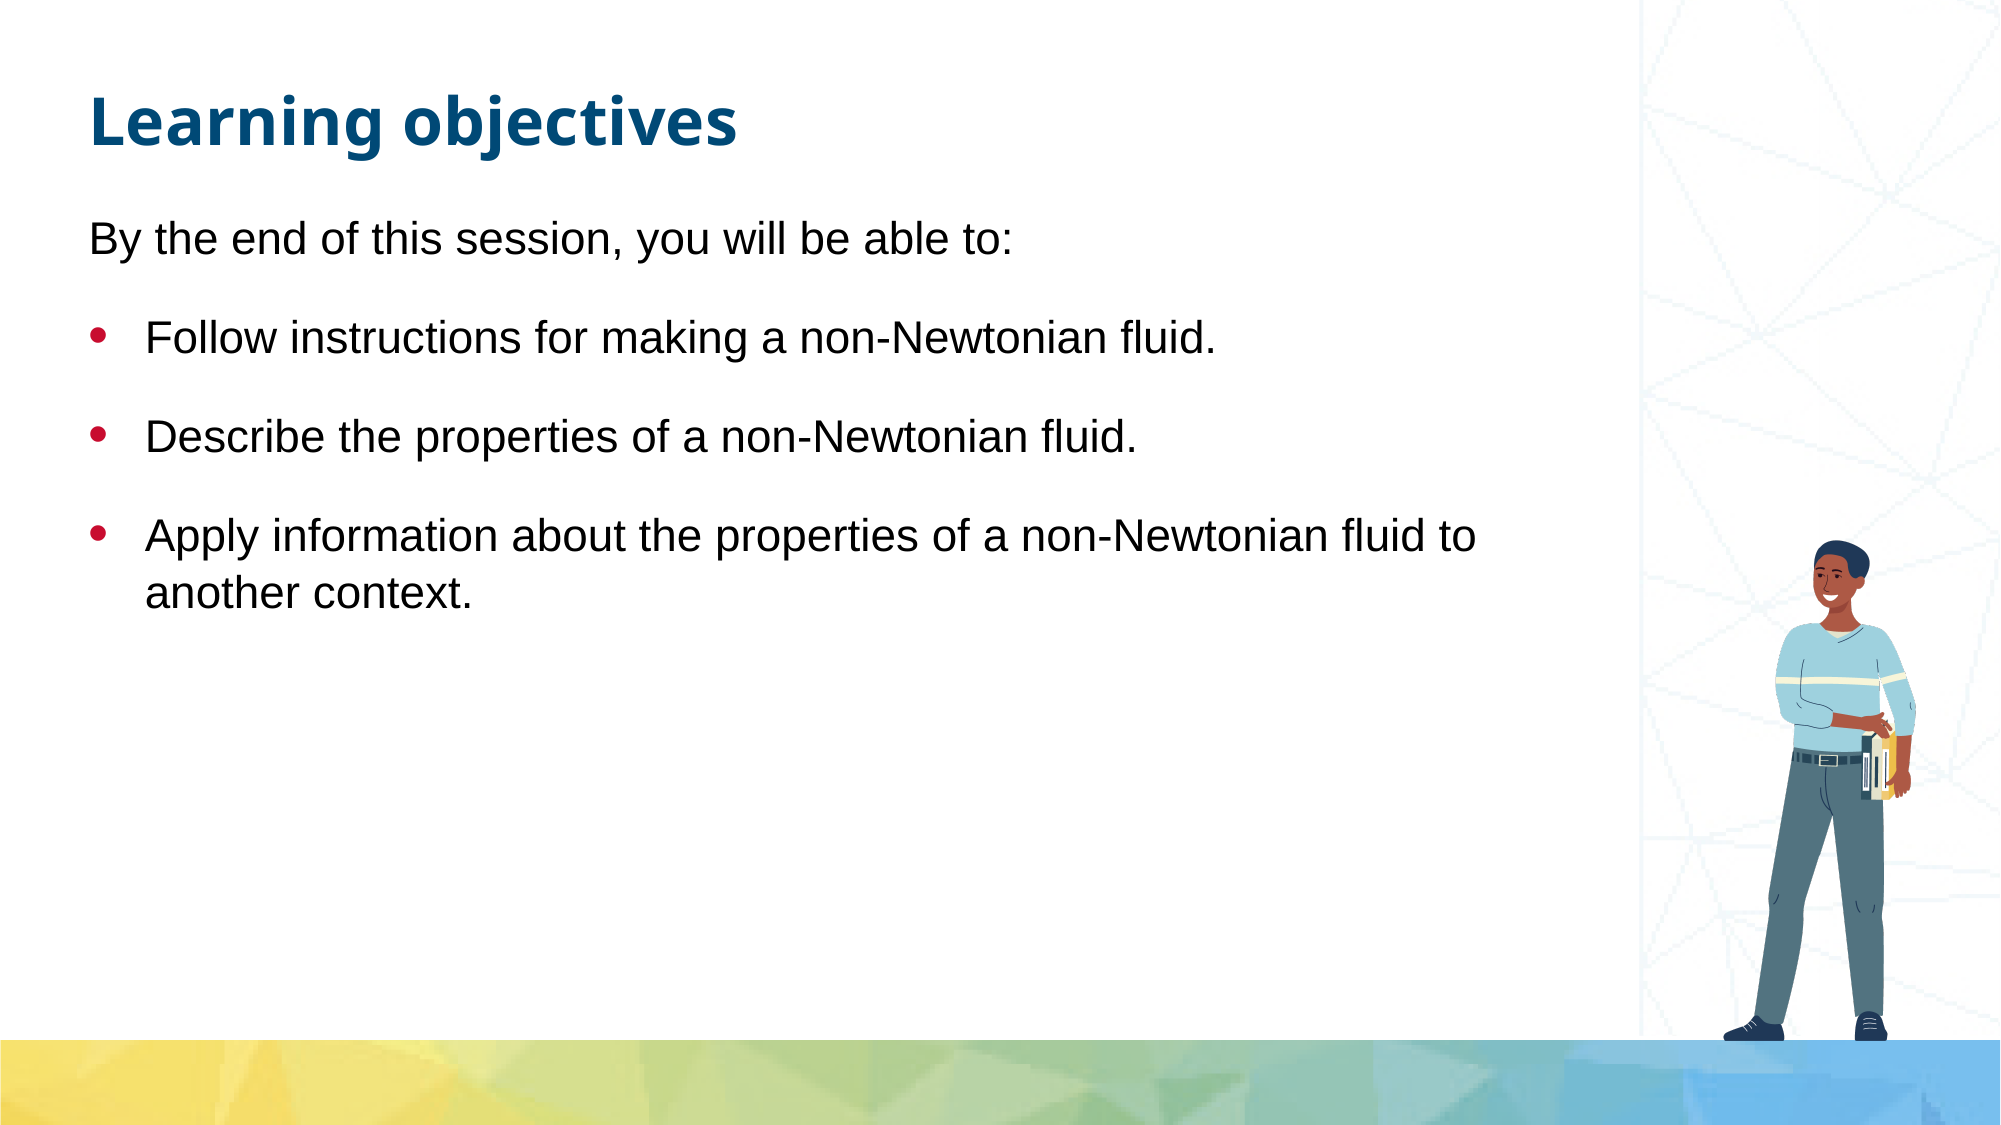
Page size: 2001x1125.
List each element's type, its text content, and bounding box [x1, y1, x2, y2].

title Learning objectives [88, 88, 1565, 161]
picture [0, 0, 2001, 1125]
list By the end of this session, you will be able to: Follow instructions for making a non-Newtonian fluid. Describe the properties of a non-Newtonian fluid. Apply information about the properties of a non-Newtonian fluid to another context. [88, 206, 1565, 890]
